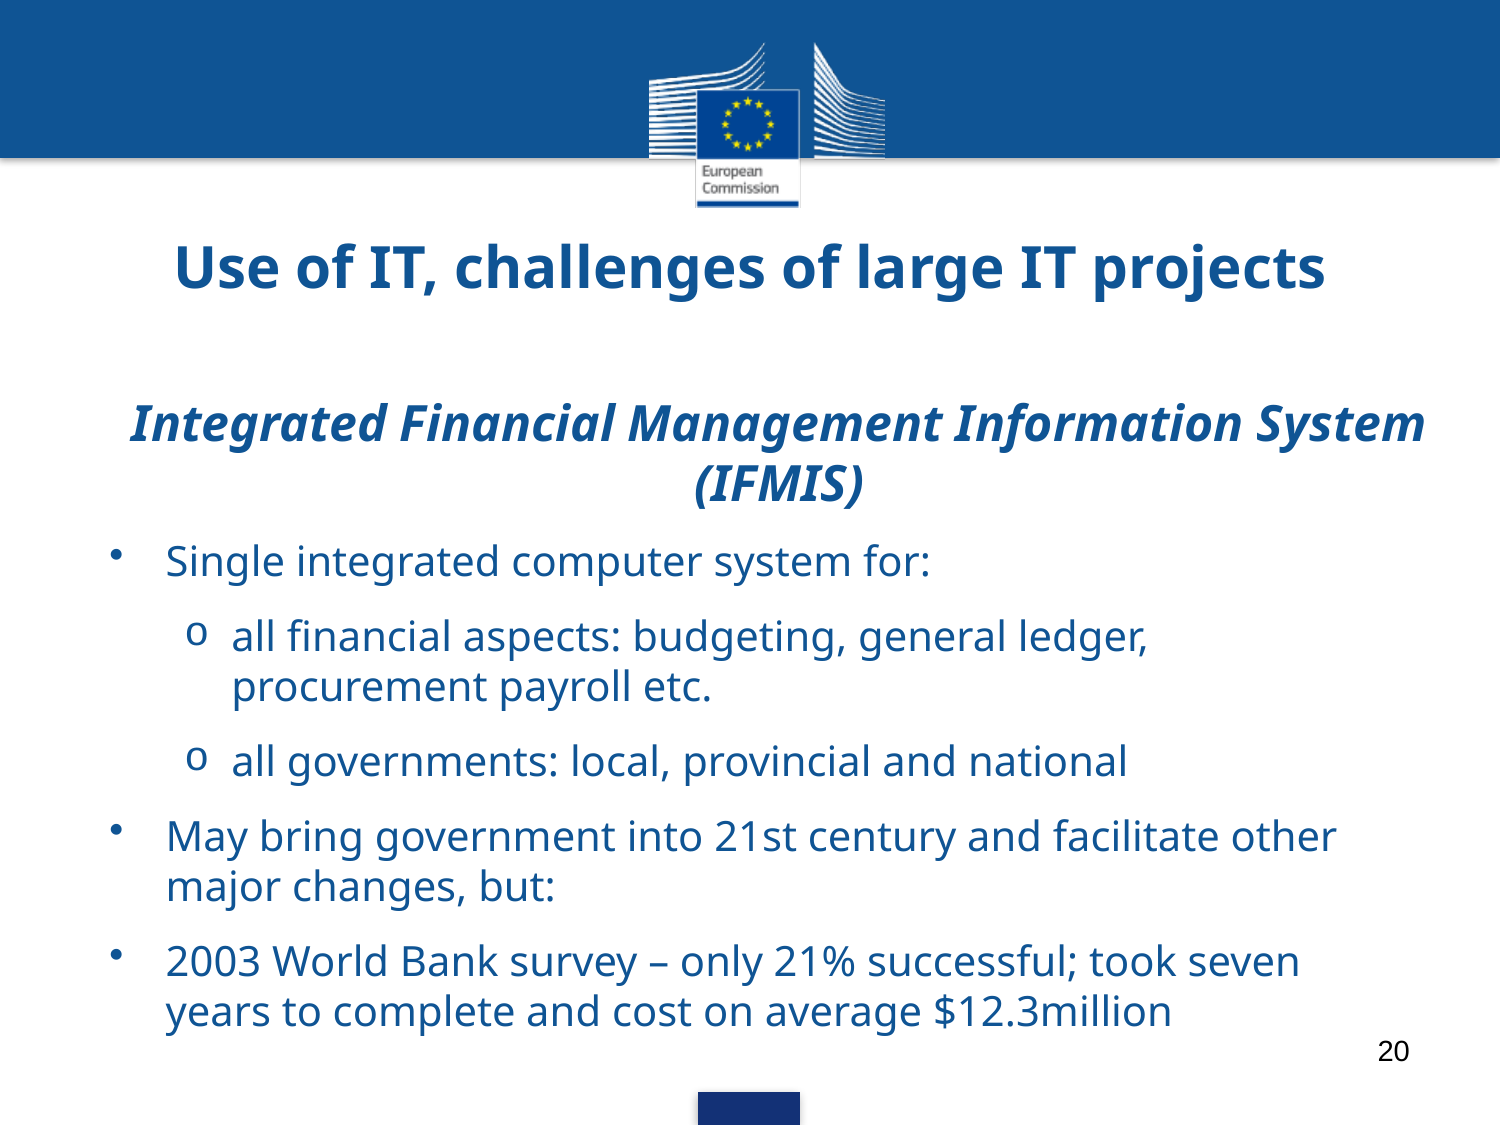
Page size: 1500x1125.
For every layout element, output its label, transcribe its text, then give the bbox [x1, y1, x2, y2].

list Single integrated computer system for: all financial aspects: budgeting, general ledger, procurement payroll etc. all governments: local, provincial and national May bring government into 21st century and facilitate other major changes, but: 2003 World Bank survey – only 21% successful; took seven years to complete and cost on average $12.3million [94, 528, 1406, 1083]
picture [649, 42, 885, 208]
text_box Use of IT, challenges of large IT projects [0, 222, 1500, 308]
slide_number 20 [1074, 1024, 1426, 1103]
title Integrated Financial Management Information System (IFMIS) [0, 375, 1500, 528]
